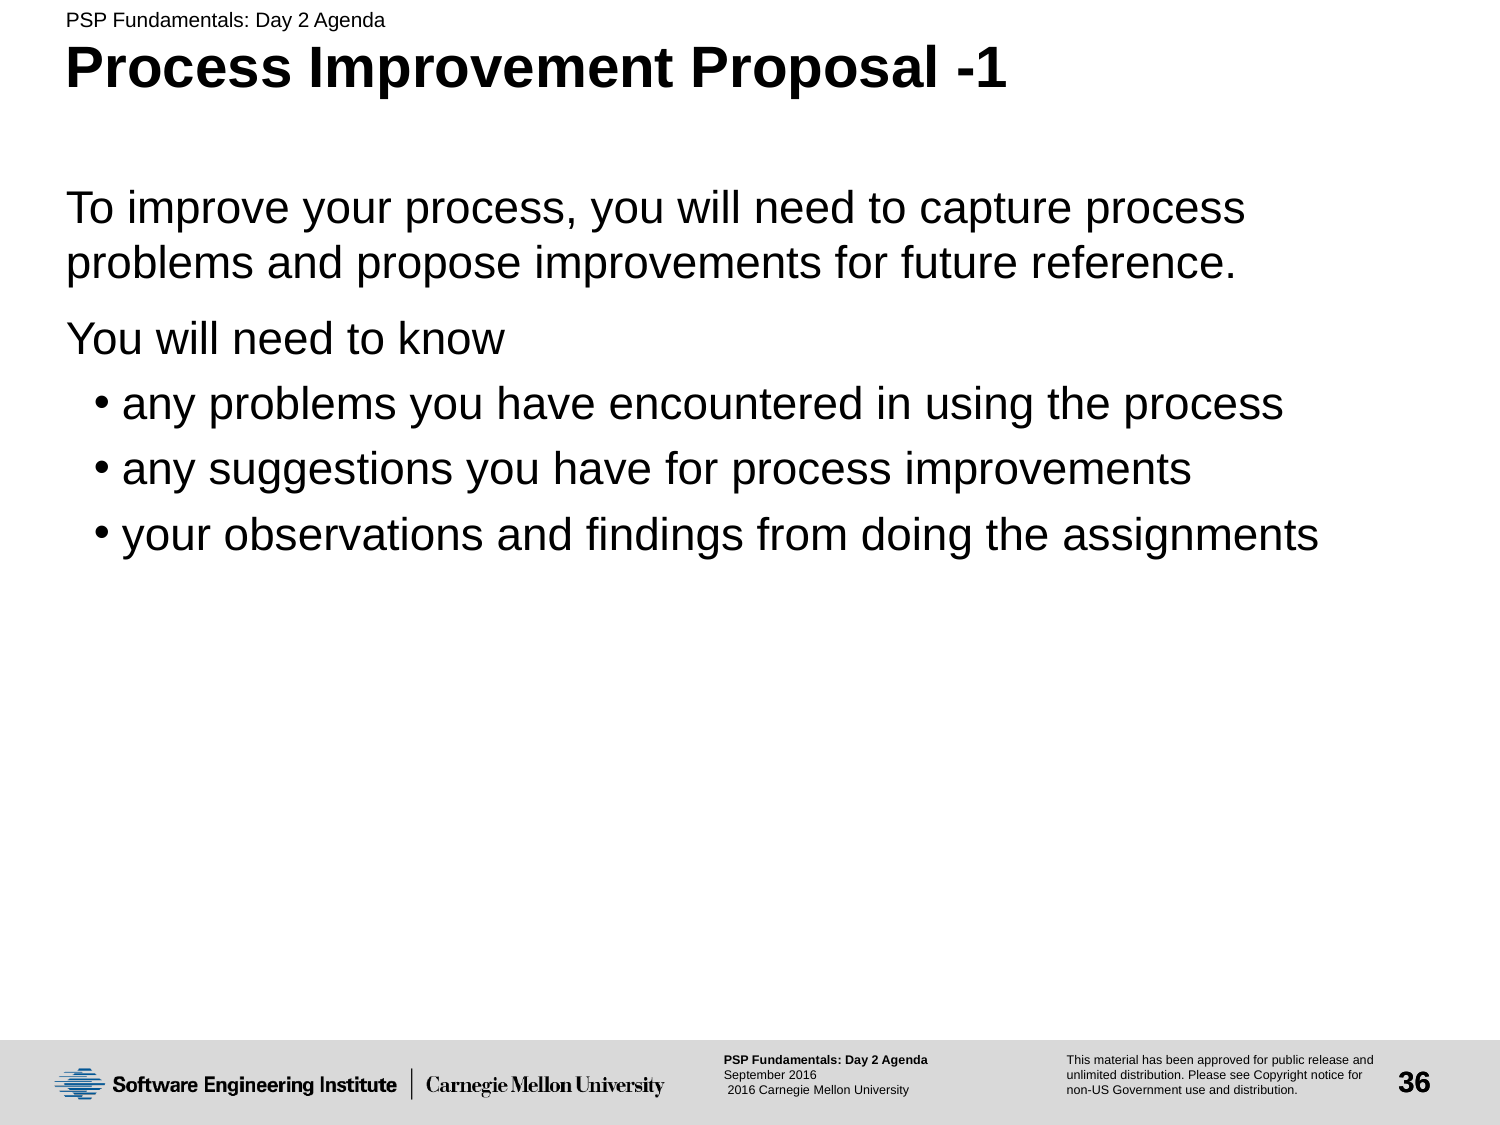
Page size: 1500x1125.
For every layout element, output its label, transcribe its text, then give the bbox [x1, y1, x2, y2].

title Process Improvement Proposal -1 [65, 37, 1430, 148]
picture [46, 1061, 673, 1104]
list To improve your process, you will need to capture process problems and propose improvements for future reference. You will need to know any problems you have encountered in using the process any suggestions you have for process improvements your observations and findings from doing the assignments [65, 177, 1431, 1000]
